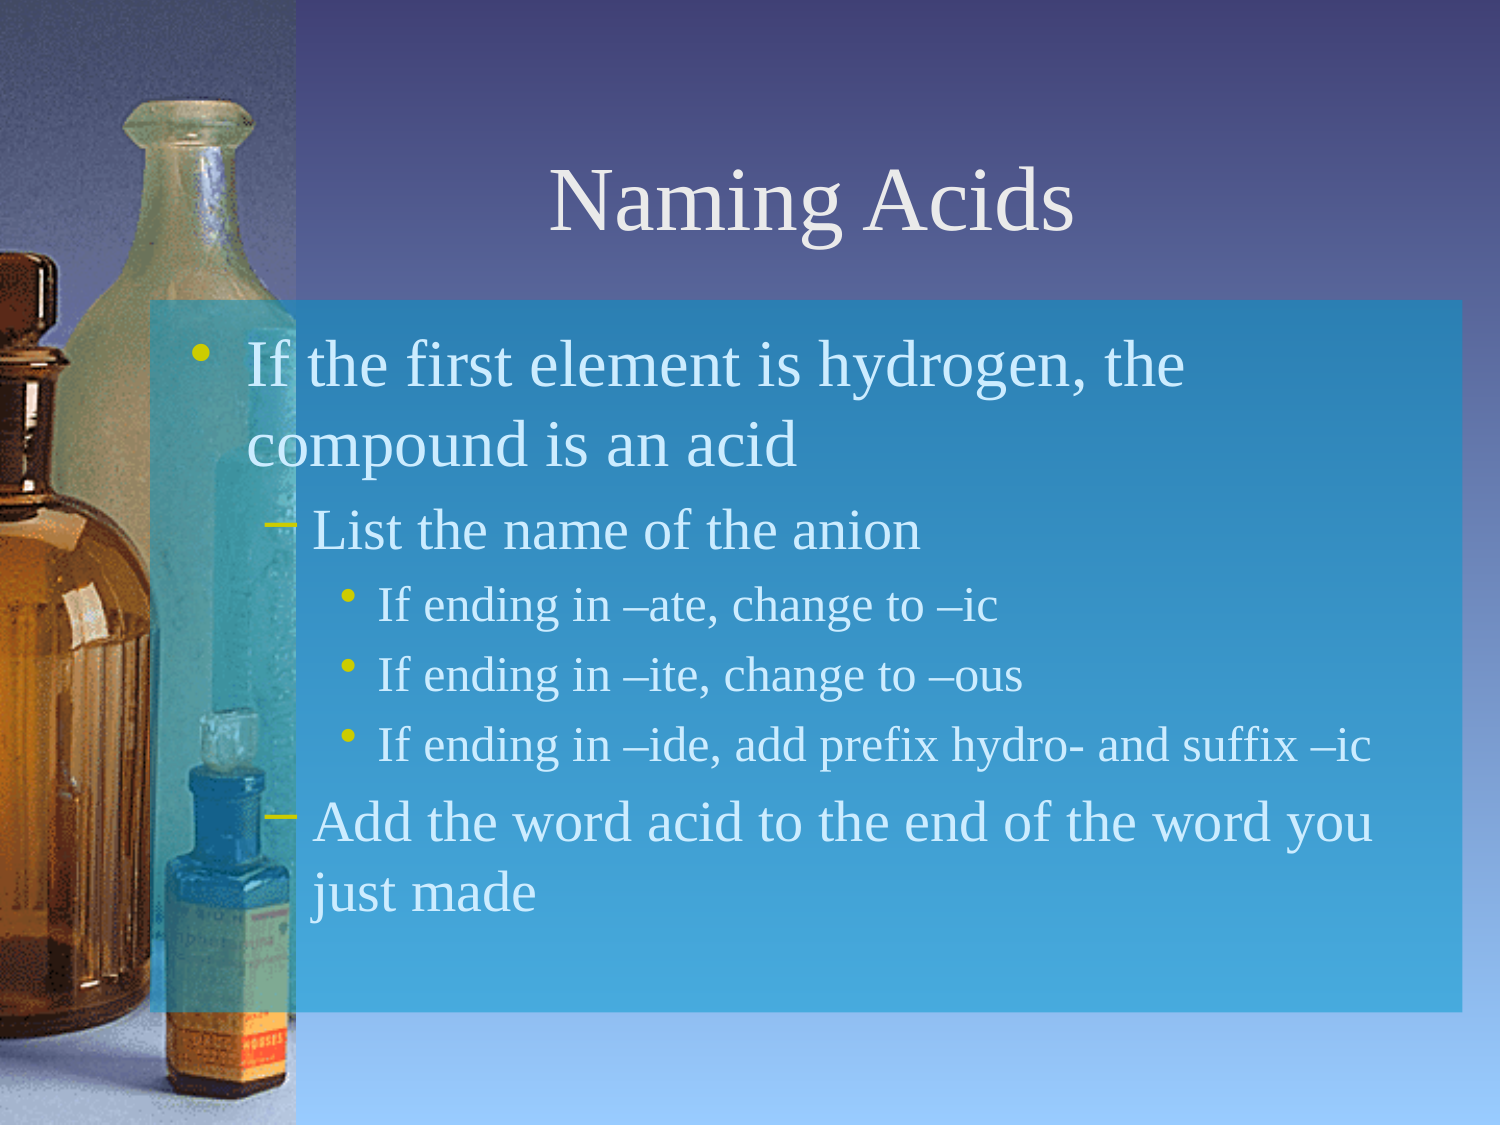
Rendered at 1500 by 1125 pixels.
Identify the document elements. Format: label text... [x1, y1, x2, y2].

list If the first element is hydrogen, the compound is an acid List the name of the anion If ending in –ate, change to –ic If ending in –ite, change to –ous If ending in –ide, add prefix hydro- and suffix –ic Add the word acid to the end of the word you just made [174, 312, 1451, 988]
picture [0, 0, 296, 1125]
title Naming Acids [174, 99, 1451, 288]
